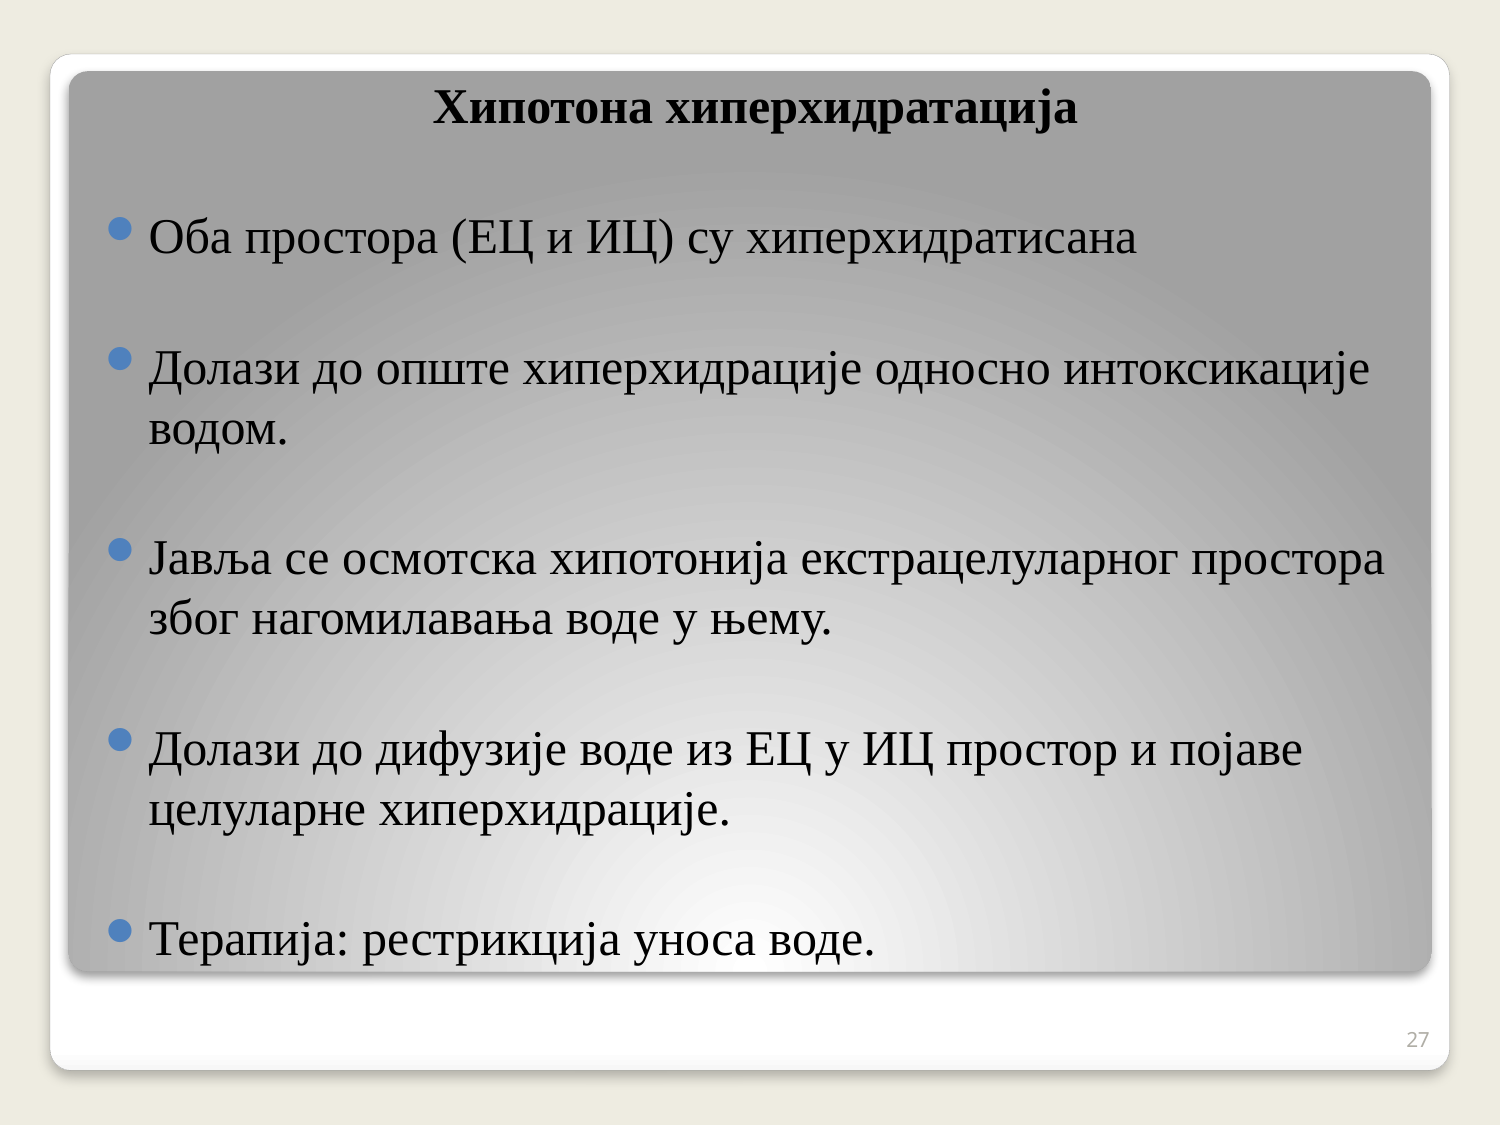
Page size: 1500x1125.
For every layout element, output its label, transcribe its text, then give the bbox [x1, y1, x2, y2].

slide_number 27 [1369, 1002, 1445, 1063]
list Хипотона хиперхидратација Оба простора (ЕЦ и ИЦ) су хиперхидратисана Долази до опште хиперхидрације односно интоксикације водом. Јавља се осмотска хипотонија екстрацелуларног простора због нагомилавања воде у њему. Долази до дифузије воде из ЕЦ у ИЦ простор и појаве целуларне хиперхидрације. Терапија: рестрикција уноса воде. [75, 58, 1434, 1063]
